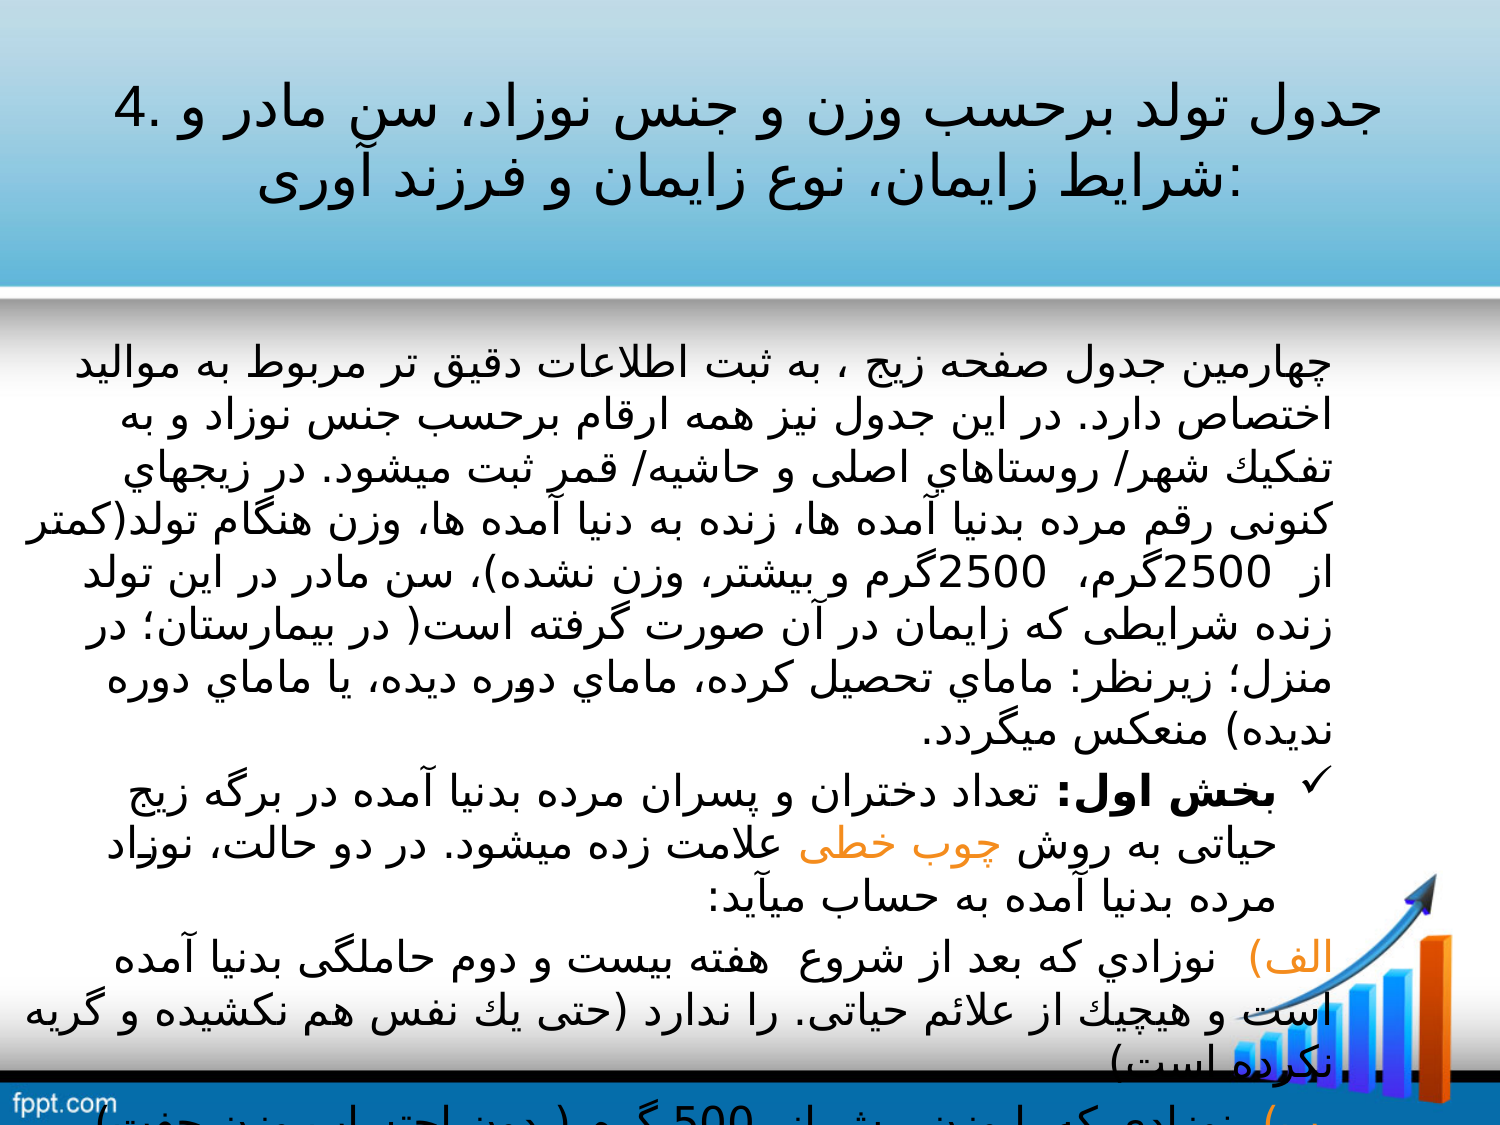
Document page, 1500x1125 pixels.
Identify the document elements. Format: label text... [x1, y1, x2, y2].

title 4. جدول تولد برحسب وزن و جنس نوزاد، سن مادر و شرایط زایمان، نوع زایمان و فرزند آوری: [75, 42, 1425, 233]
list چهارمين جدول صفحه زیج ، به ثبت اطلاعات دقيق تر مربوط به مواليد اختصاص دارد. در این جدول نيز همه ارقام برحسب جنس نوزاد و به تفکيك شهر/ روستاهاي اصلی و حاشيه/ قمر ثبت میشود. در زیجهاي كنونی رقم مرده بدنيا آمده ها، زنده به دنيا آمده ها، وزن هنگام تولد(كمتر از 2500گرم، 2500گرم و بيشتر، وزن نشده)، سن مادر در این تولد زنده شرایطی كه زایمان در آن صورت گرفته است( در بيمارستان؛ در منزل؛ زیرنظر: ماماي تحصيل كرده، ماماي دوره دیده، یا ماماي دوره ندیده) منعکس میگردد. بخش اول: تعداد دختران و پسران مرده بدنيا آمده در برگه زیج حياتی به روش چوب خطی علامت زده میشود. در دو حالت، نوزاد مرده بدنيا آمده به حساب میآید: الف) نوزادي كه بعد از شروع هفته بيست و دوم حاملگی بدنيا آمده است و هيچيك از علائم حياتی. را ندارد (حتی یك نفس هم نکشيده و گریه نکرده است) ب) نوزادي كه با وزن بيش از 500 گرم (بدون احتساب وزن جفت) بدنيا آمده و در زمان تولد فاقد علائم حياتی است. [0, 326, 1350, 1069]
picture [0, 0, 1500, 1125]
